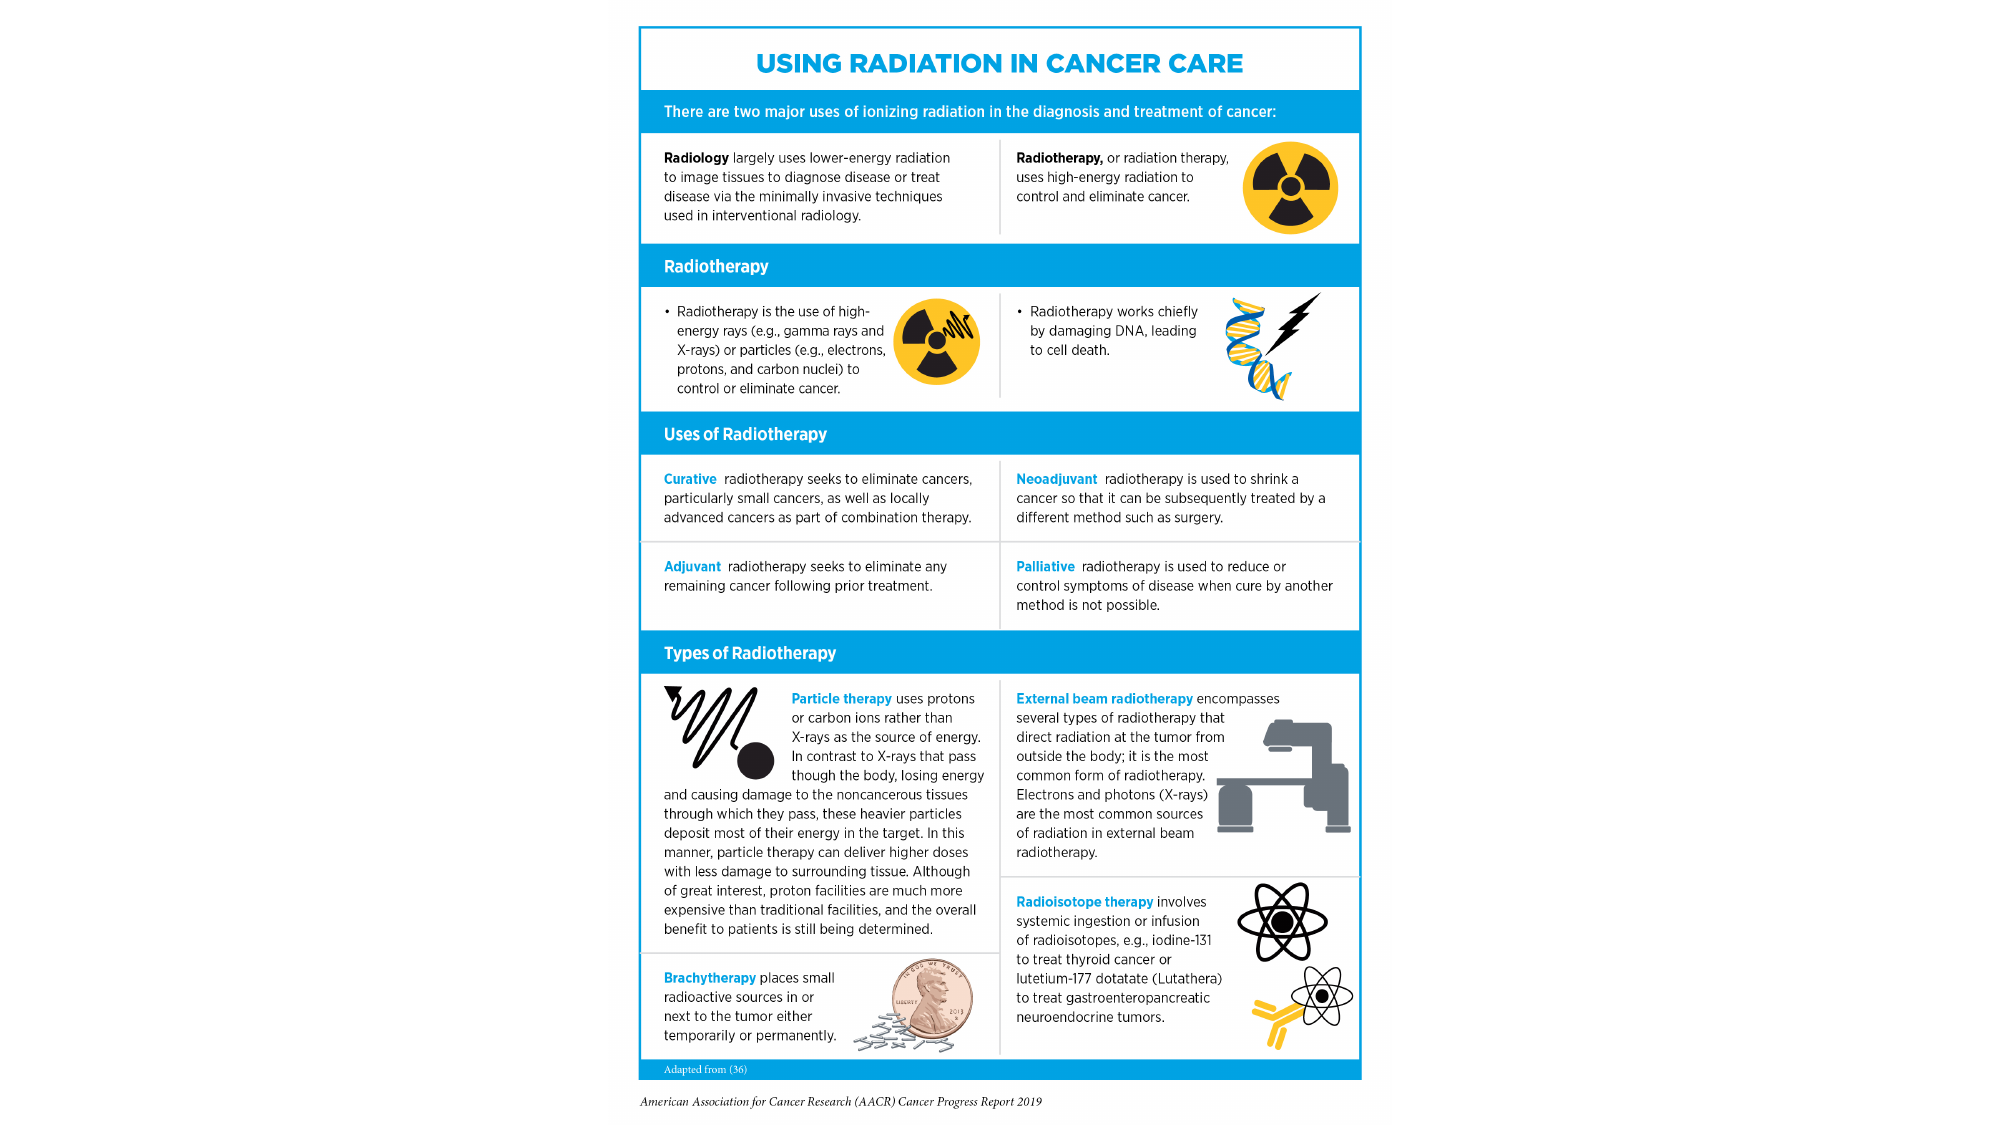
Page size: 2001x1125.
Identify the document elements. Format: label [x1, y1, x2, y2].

picture [608, 0, 1392, 1125]
